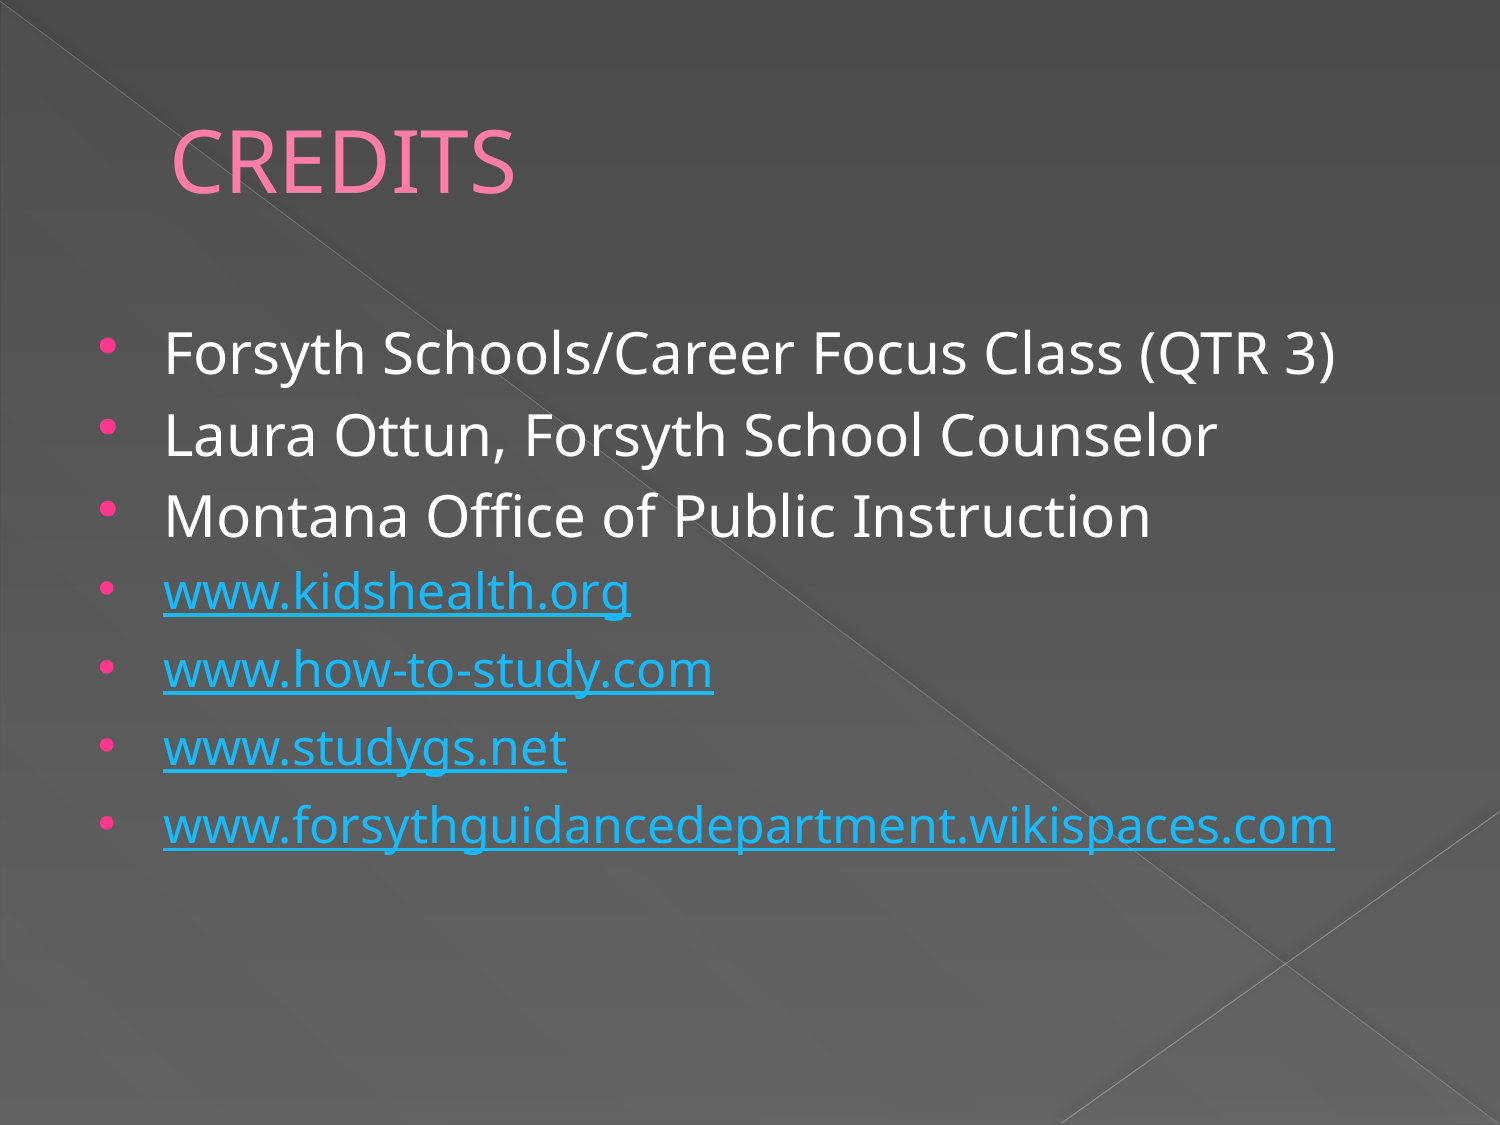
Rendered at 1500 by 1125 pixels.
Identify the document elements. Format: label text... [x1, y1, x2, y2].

list Forsyth Schools/Career Focus Class (QTR 3) Laura Ottun, Forsyth School Counselor Montana Office of Public Instruction www.kidshealth.org www.how-to-study.com www.studygs.net www.forsythguidancedepartment.wikispaces.com [75, 308, 1425, 1059]
title CREDITS [75, 43, 1425, 274]
